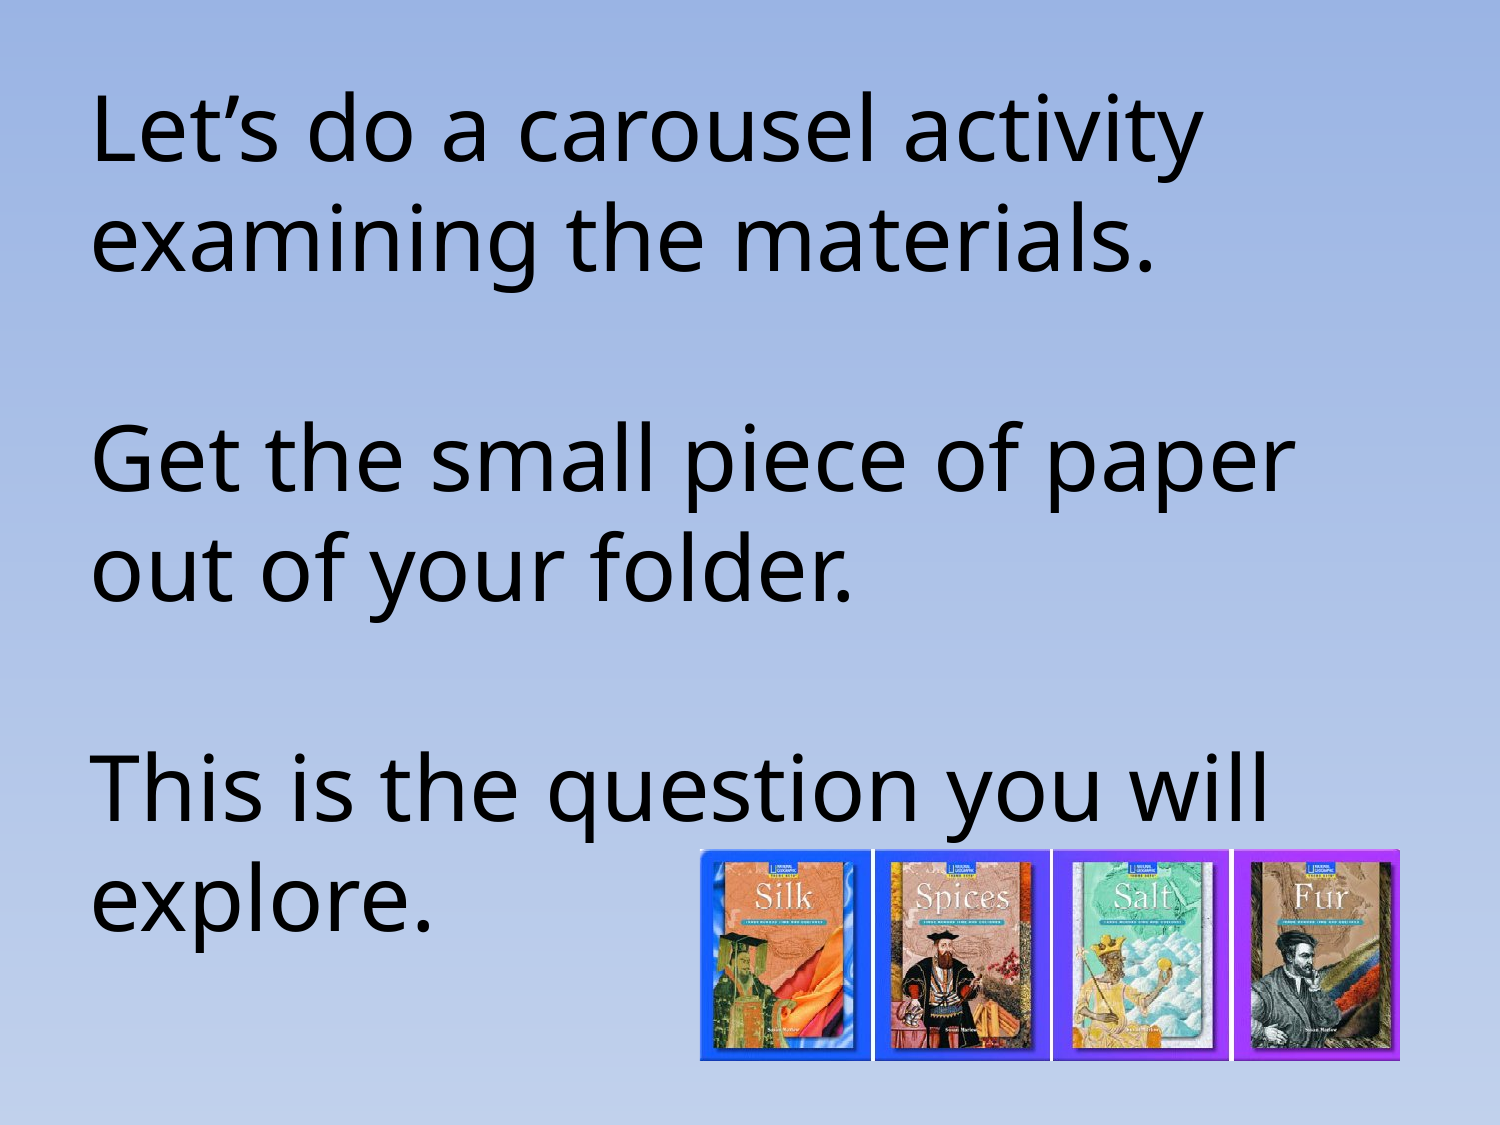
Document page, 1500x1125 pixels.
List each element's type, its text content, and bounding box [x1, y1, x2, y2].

picture [699, 849, 1401, 1061]
text_box Let’s do a carousel activity examining the materials. Get the small piece of paper out of your folder. This is the question you will explore. [74, 62, 1413, 957]
